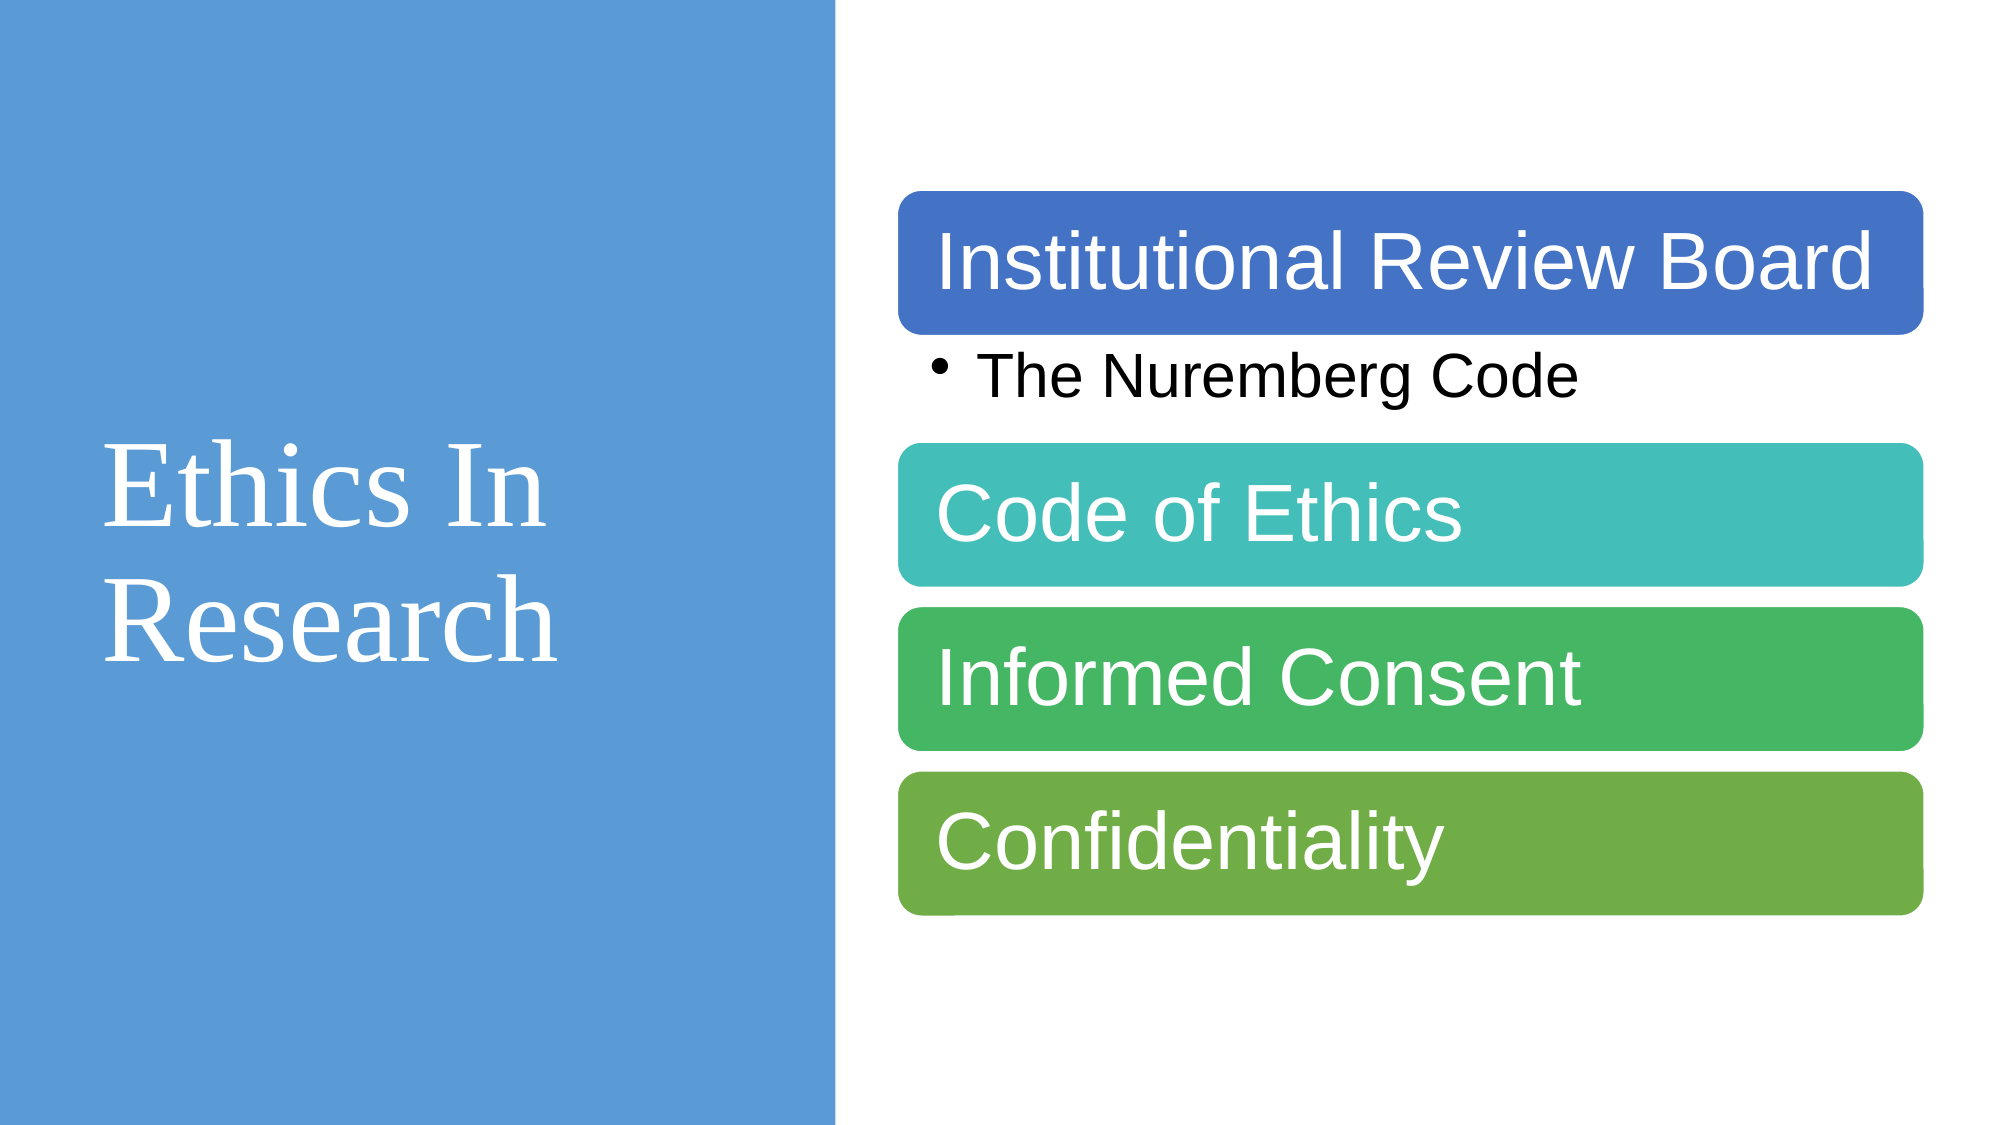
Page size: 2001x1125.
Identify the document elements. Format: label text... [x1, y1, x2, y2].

title Ethics In Research [86, 101, 711, 1005]
text_box [0, 0, 836, 1125]
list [897, 101, 1925, 1005]
